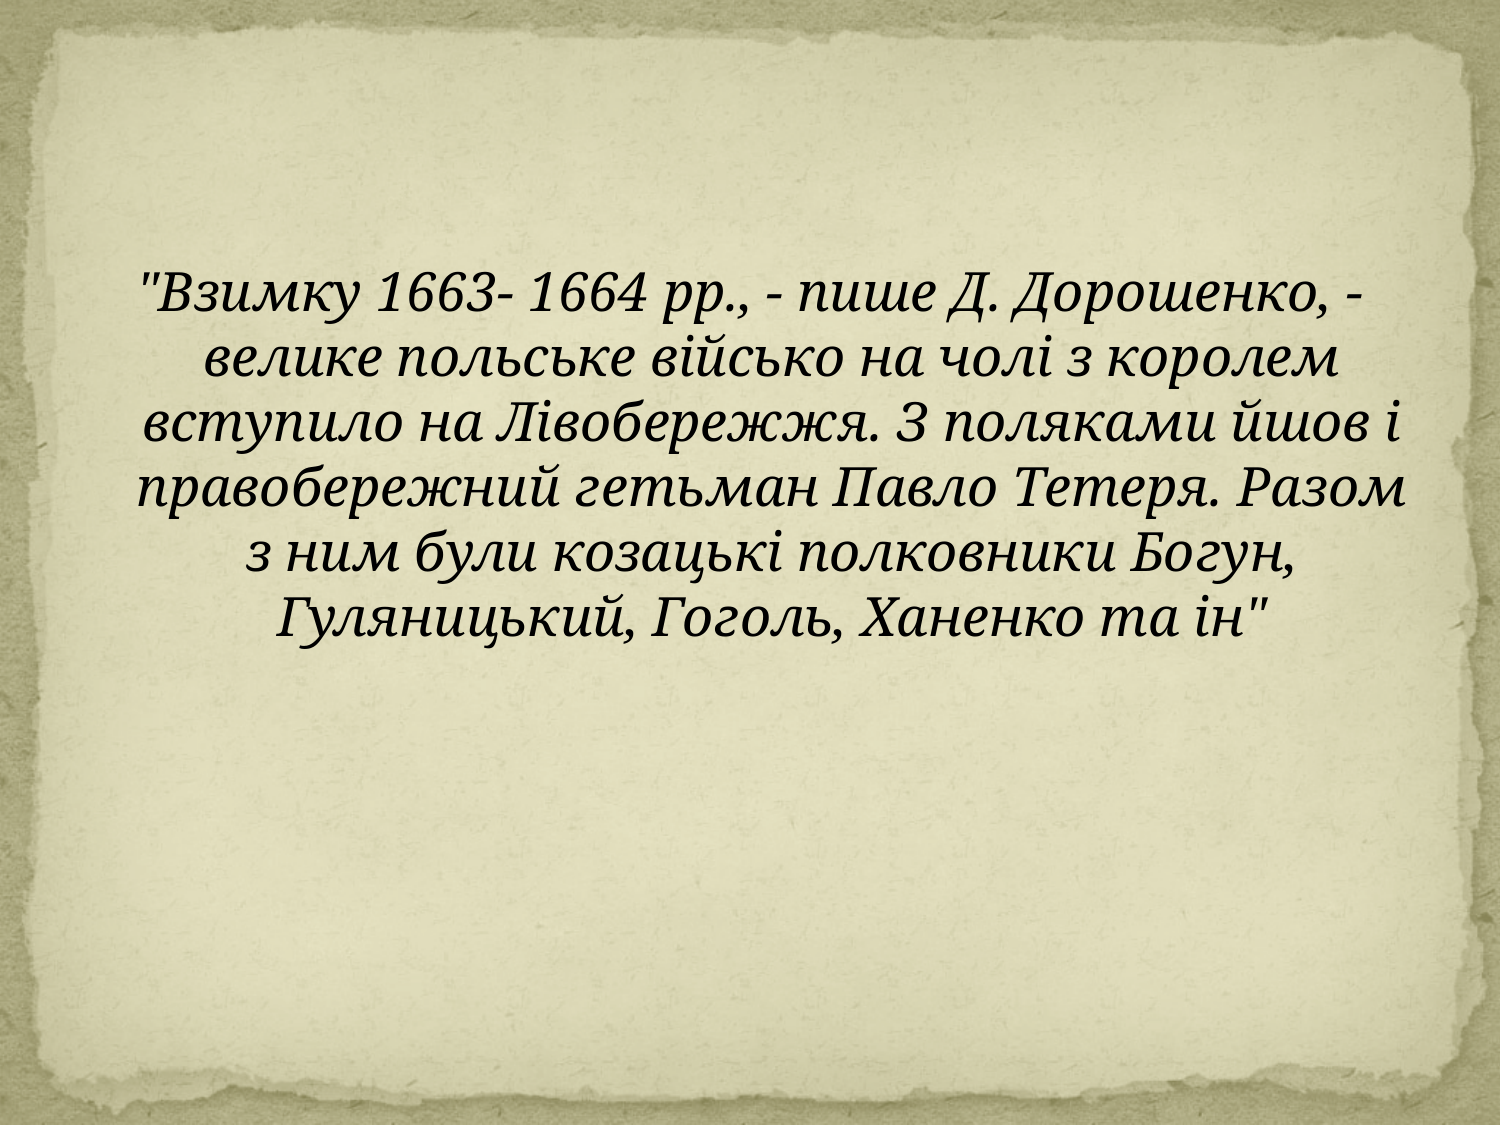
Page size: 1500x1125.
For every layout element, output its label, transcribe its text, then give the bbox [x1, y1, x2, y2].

list "Взимку 1663- 1664 рр., - пише Д. Дорошенко, - велике польське військо на чолі з королем вступило на Лівобережжя. З поляками йшов і правобережний гетьман Павло Тетеря. Разом з ним були козацькі полковники Богун, Гуляницький, Гоголь, Ханенко та ін" [75, 249, 1425, 1000]
